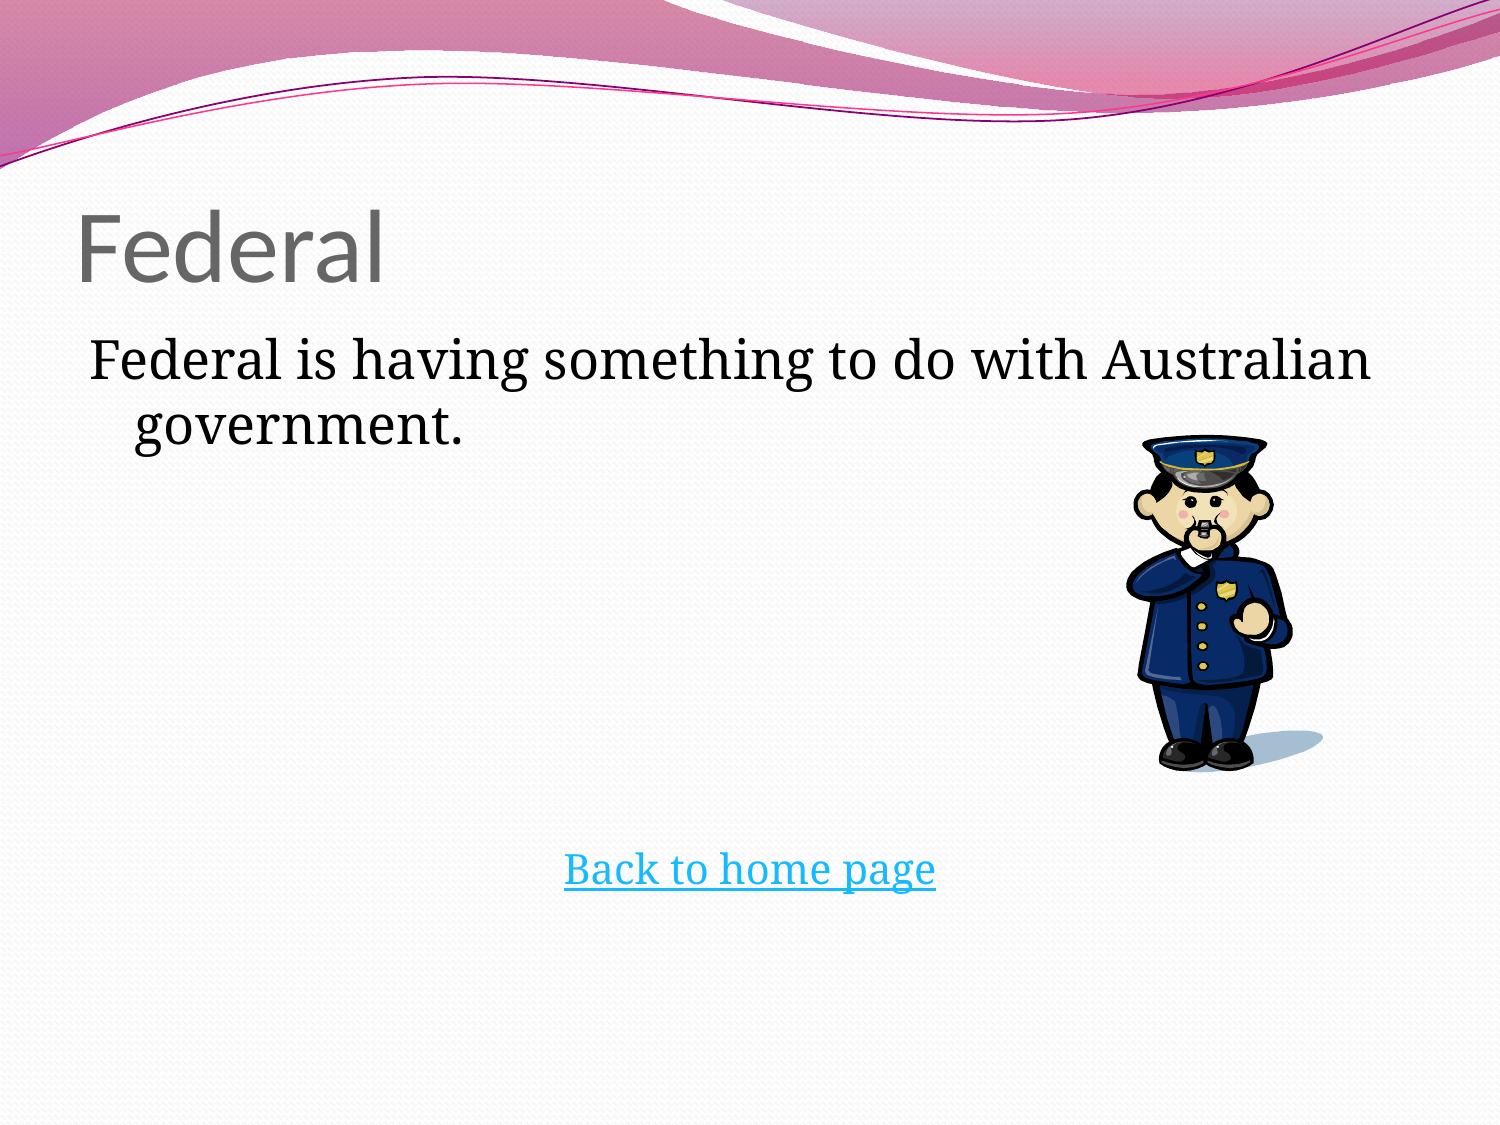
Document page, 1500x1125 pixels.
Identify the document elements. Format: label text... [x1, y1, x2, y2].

title Federal [75, 115, 1425, 303]
picture [1124, 433, 1325, 774]
list Federal is having something to do with Australian government. Back to home page [75, 317, 1425, 1038]
